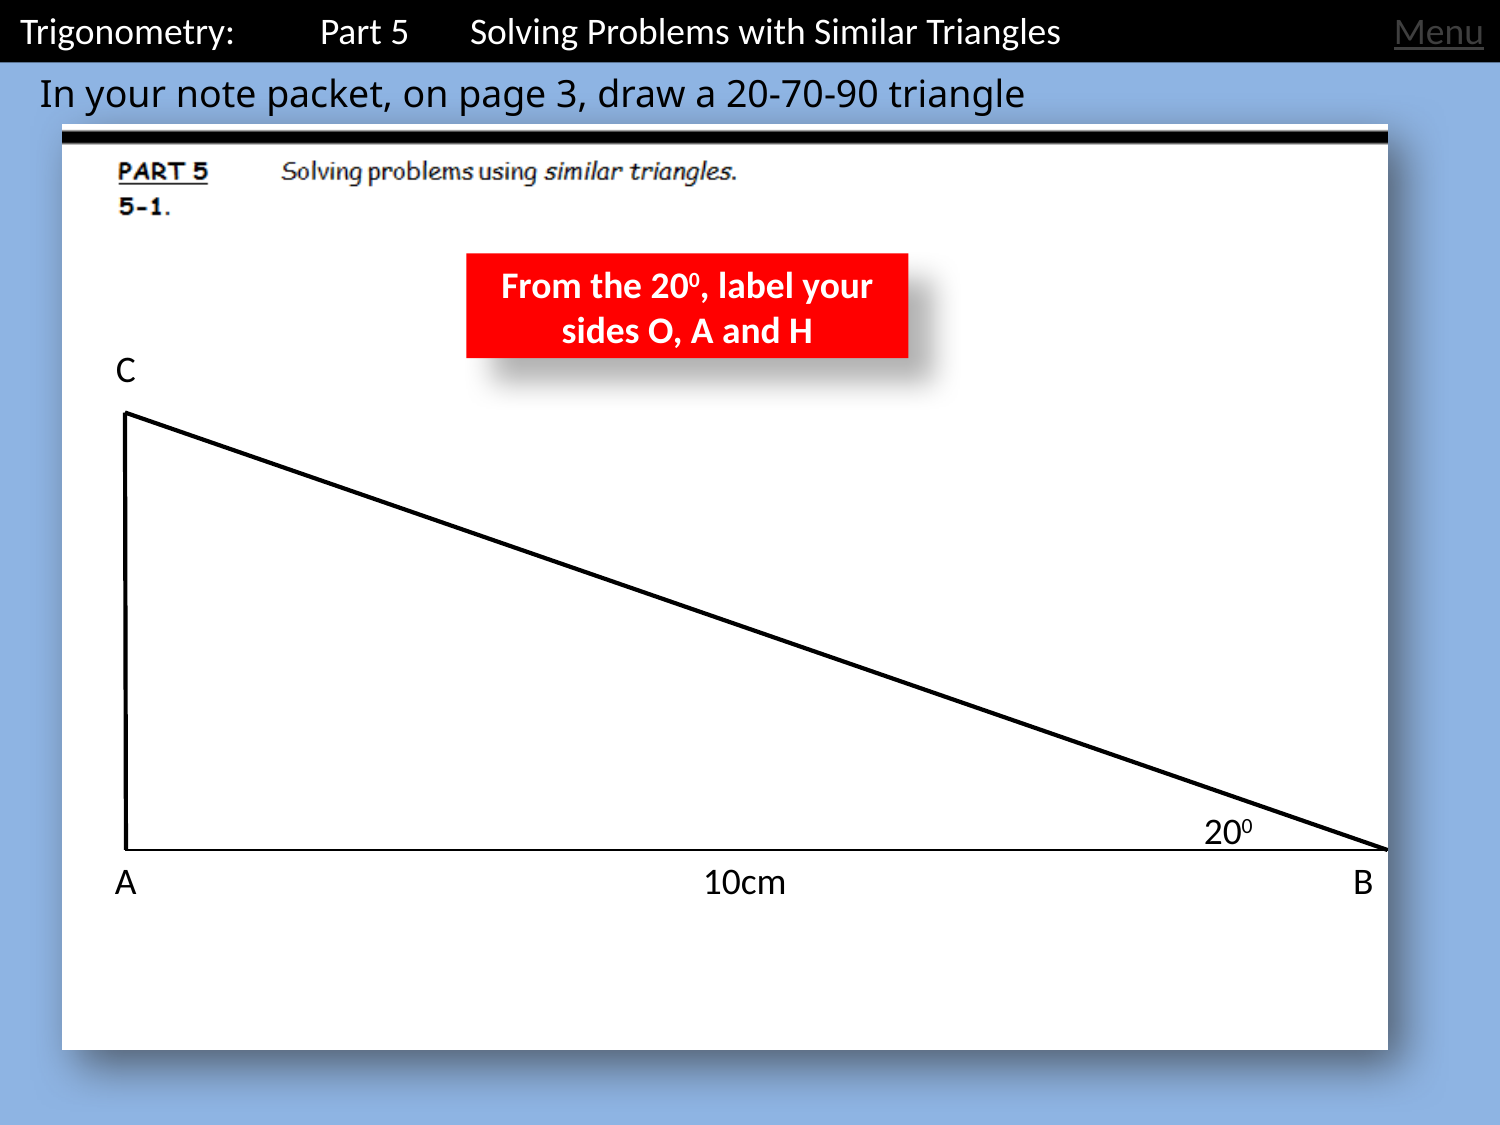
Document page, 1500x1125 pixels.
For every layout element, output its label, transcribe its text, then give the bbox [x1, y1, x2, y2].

text_box [0, 0, 5, 64]
text_box [1086, 0, 1500, 64]
text_box In your note packet, on page 3, draw a 20-70-90 triangle [24, 62, 1475, 168]
text_box Trigonometry: Part 5 Solving Problems with Similar Triangles [5, 0, 1086, 105]
text_box Menu [1379, 0, 1500, 60]
picture [62, 124, 1388, 1051]
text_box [127, 412, 1388, 851]
